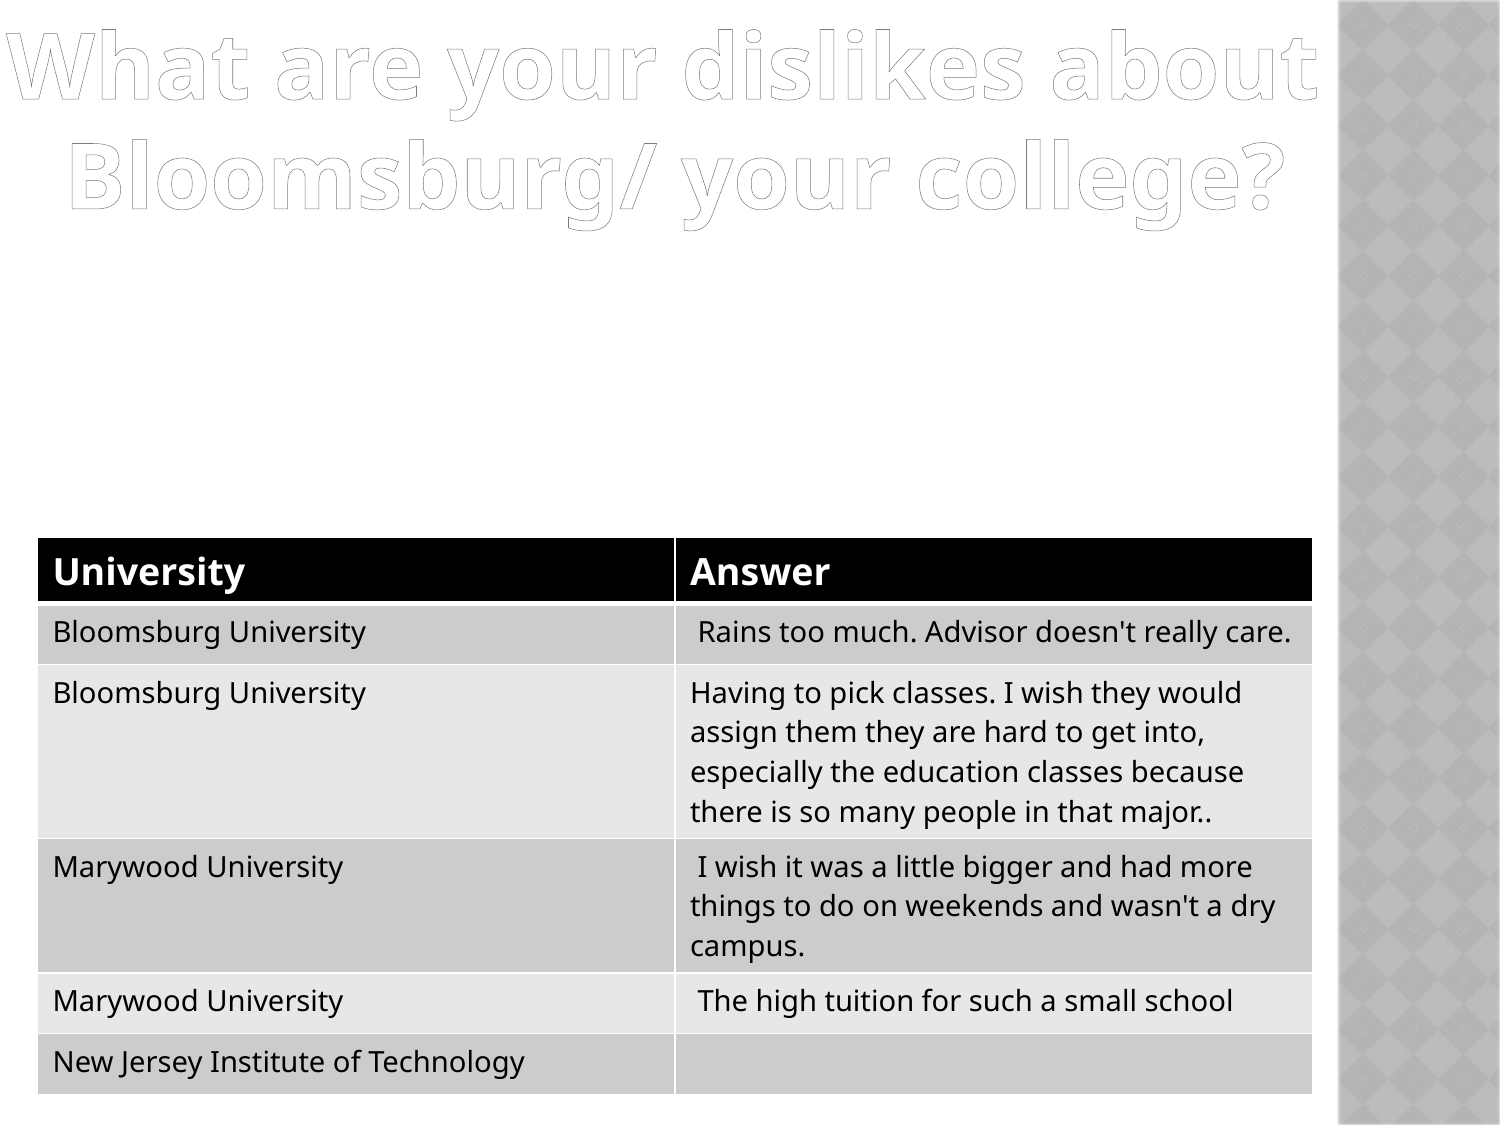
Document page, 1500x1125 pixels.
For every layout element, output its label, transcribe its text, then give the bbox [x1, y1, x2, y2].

table_cell Rains too much. Advisor doesn't really care. [676, 606, 1312, 664]
table_cell Bloomsburg University [38, 665, 674, 838]
table_cell [676, 1034, 1312, 1094]
table_cell Having to pick classes. I wish they would assign them they are hard to get into, especially the education classes because there is so many people in that major.. [676, 665, 1312, 838]
table_cell The high tuition for such a small school [676, 974, 1312, 1033]
table_header University [38, 538, 674, 601]
table_cell I wish it was a little bigger and had more things to do on weekends and wasn't a dry campus. [676, 839, 1312, 972]
table_cell Bloomsburg University [38, 606, 674, 664]
table_cell New Jersey Institute of Technology [38, 1034, 674, 1094]
table_cell Marywood University [38, 839, 674, 972]
table_header Answer [676, 538, 1312, 601]
table_cell Marywood University [38, 974, 674, 1033]
text_box What are your dislikes about Bloomsburg/ your college? [0, 0, 1360, 235]
